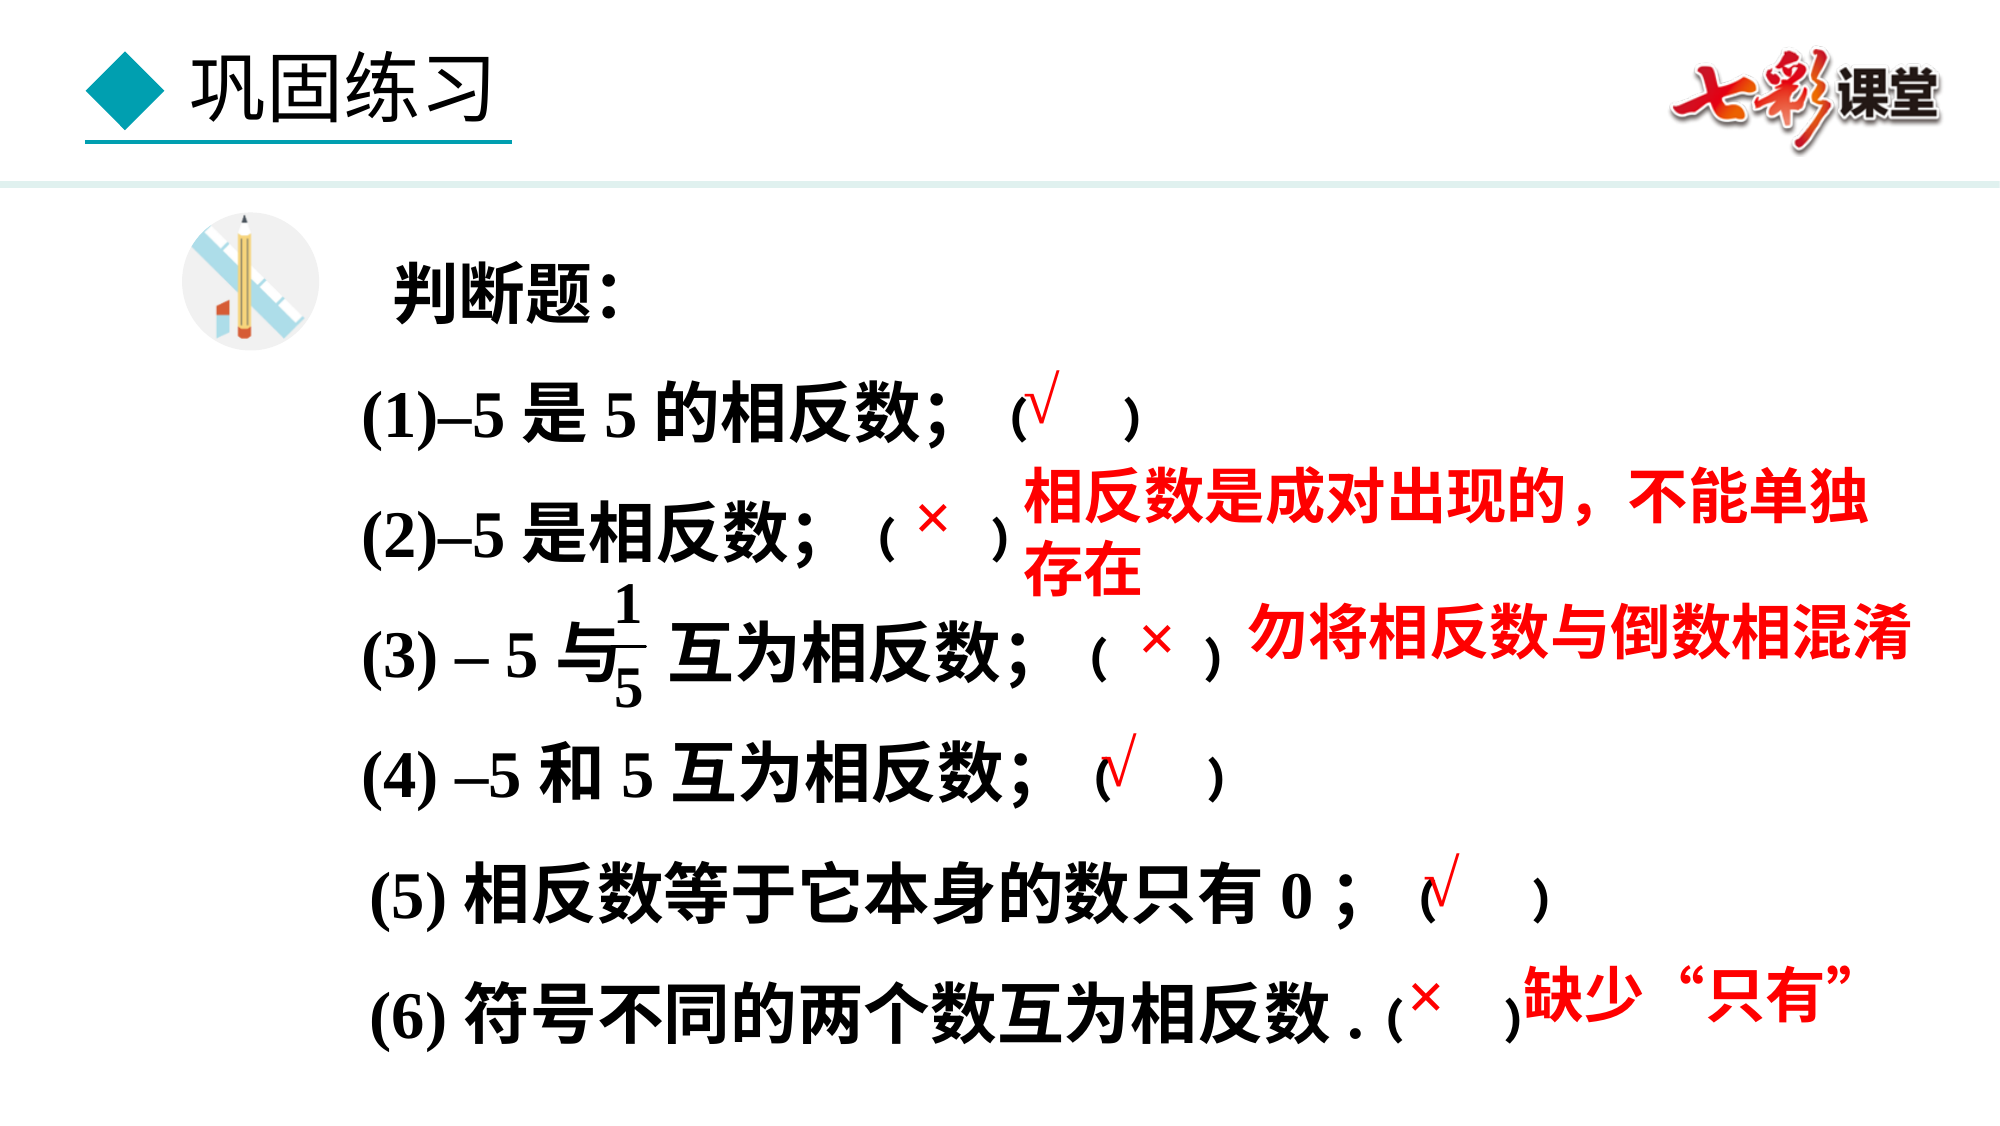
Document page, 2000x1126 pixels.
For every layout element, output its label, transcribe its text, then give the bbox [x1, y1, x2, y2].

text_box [287, 203, 1655, 831]
text_box √ [1403, 839, 1481, 931]
text_box 缺少“只有” [1503, 946, 1943, 1040]
picture [181, 212, 320, 351]
text_box × [1387, 942, 1466, 1043]
text_box 相反数是成对出现的，不能单独存在 [1660, 448, 1927, 614]
picture [1666, 42, 1948, 157]
text_box 勿将相反数与倒数相混淆 [1660, 584, 1953, 678]
text_box (5)相反数等于它本身的数只有0；﹙ ﹚ (6)符号不同的两个数互为相反数.﹙ ﹚ [349, 802, 1812, 1062]
